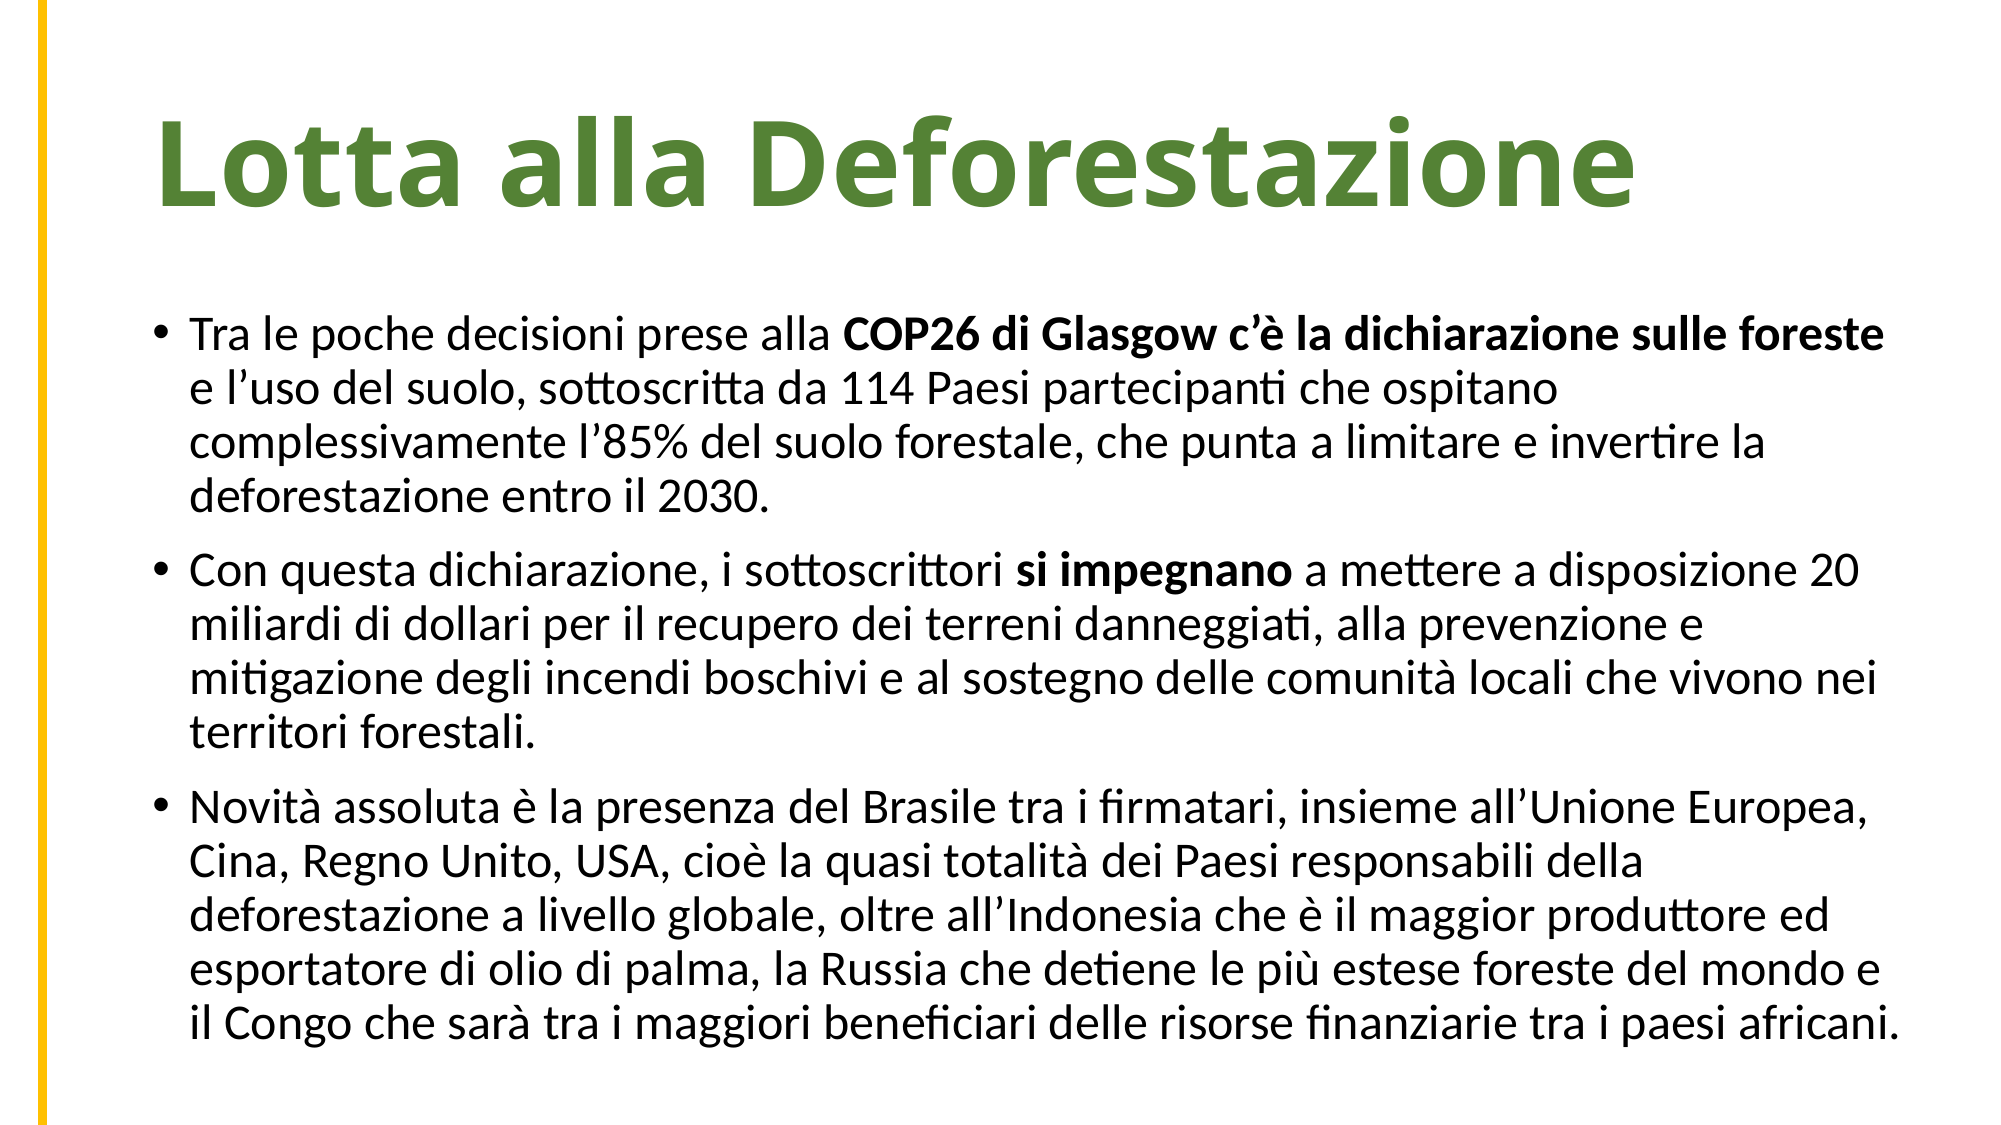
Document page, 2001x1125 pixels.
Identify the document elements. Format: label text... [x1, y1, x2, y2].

list Tra le poche decisioni prese alla COP26 di Glasgow c’è la dichiarazione sulle foreste e l’uso del suolo, sottoscritta da 114 Paesi partecipanti che ospitano complessivamente l’85% del suolo forestale, che punta a limitare e invertire la deforestazione entro il 2030. Con questa dichiarazione, i sottoscrittori si impegnano a mettere a disposizione 20 miliardi di dollari per il recupero dei terreni danneggiati, alla prevenzione e mitigazione degli incendi boschivi e al sostegno delle comunità locali che vivono nei territori forestali. Novità assoluta è la presenza del Brasile tra i firmatari, insieme all’Unione Europea, Cina, Regno Unito, USA, cioè la quasi totalità dei Paesi responsabili della deforestazione a livello globale, oltre all’Indonesia che è il maggior produttore ed esportatore di olio di palma, la Russia che detiene le più estese foreste del mondo e il Congo che sarà tra i maggiori beneficiari delle risorse finanziarie tra i paesi africani. [137, 299, 1918, 1066]
text_box Lotta alla Deforestazione [137, 59, 1863, 278]
